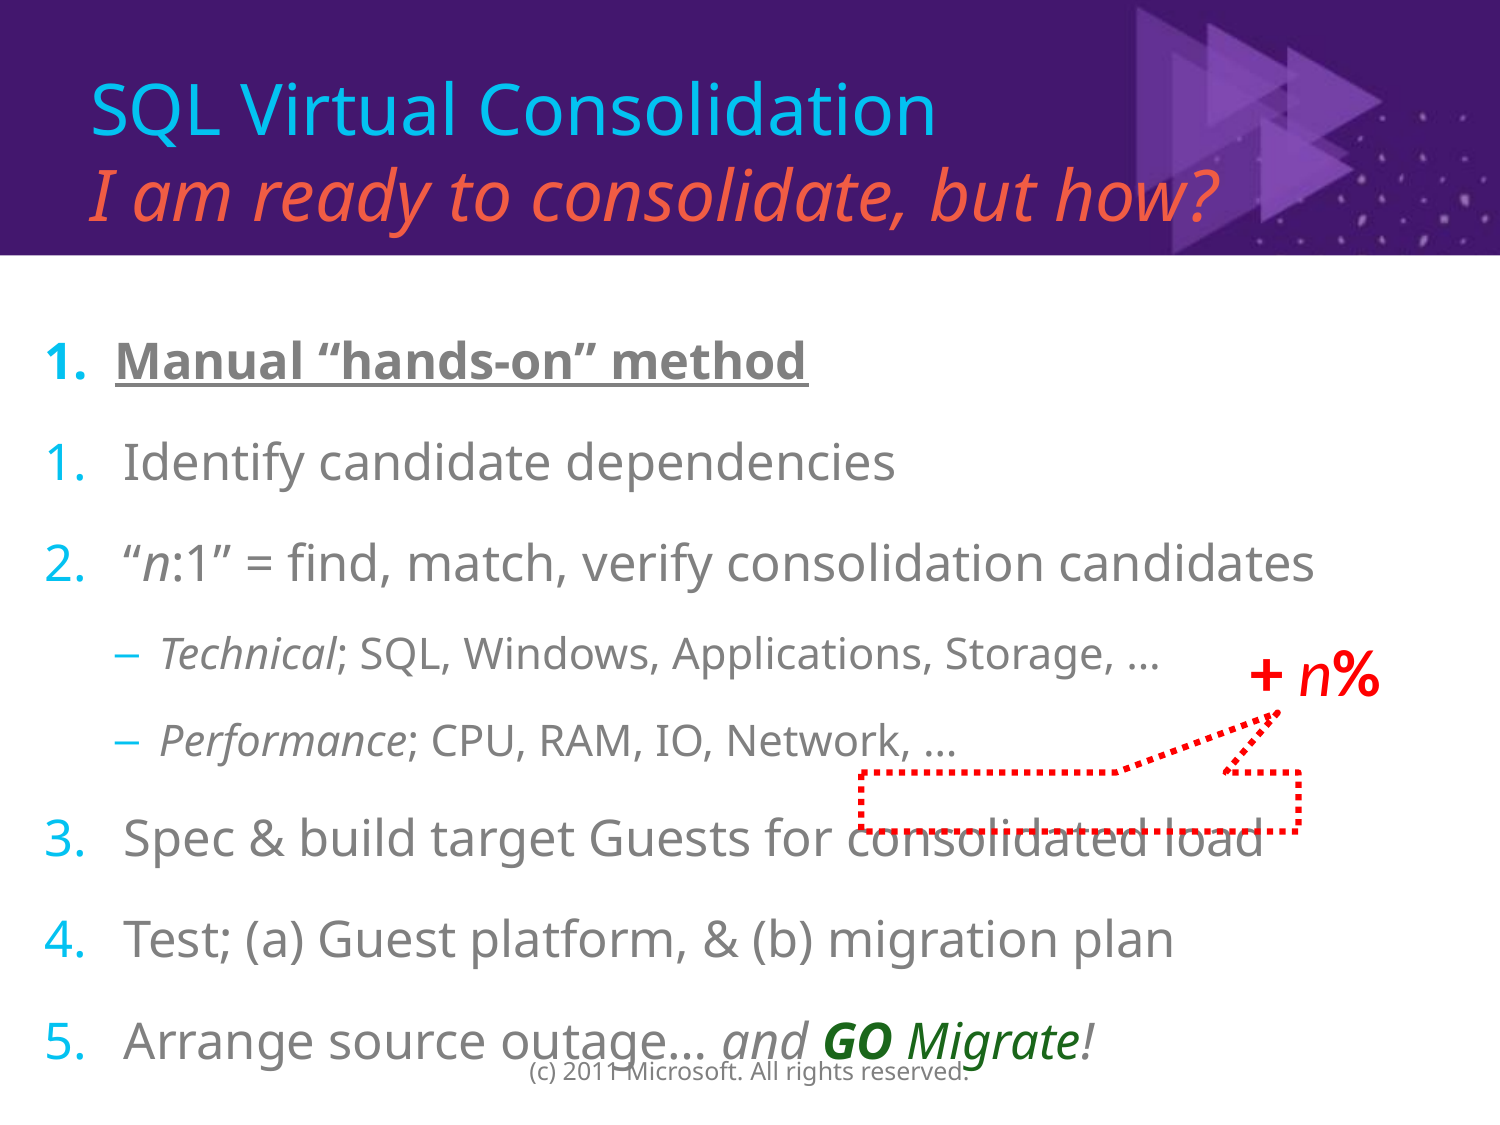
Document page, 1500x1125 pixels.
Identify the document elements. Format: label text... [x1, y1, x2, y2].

text_box + n% [1220, 622, 1410, 718]
text_box [859, 711, 1301, 834]
picture [0, 0, 1500, 255]
title SQL Virtual Consolidation I am ready to consolidate, but how? [75, 56, 1425, 244]
list 1. Manual “hands-on” method Identify candidate dependencies “n:1” = find, match, verify consolidation candidates Technical; SQL, Windows, Applications, Storage, … Performance; CPU, RAM, IO, Network, … Spec & build target Guests for consolidated load Test; (a) Guest platform, & (b) migration plan Arrange source outage… and GO Migrate! [29, 290, 1471, 1083]
footer (c) 2011 Microsoft. All rights reserved. [512, 1042, 988, 1103]
